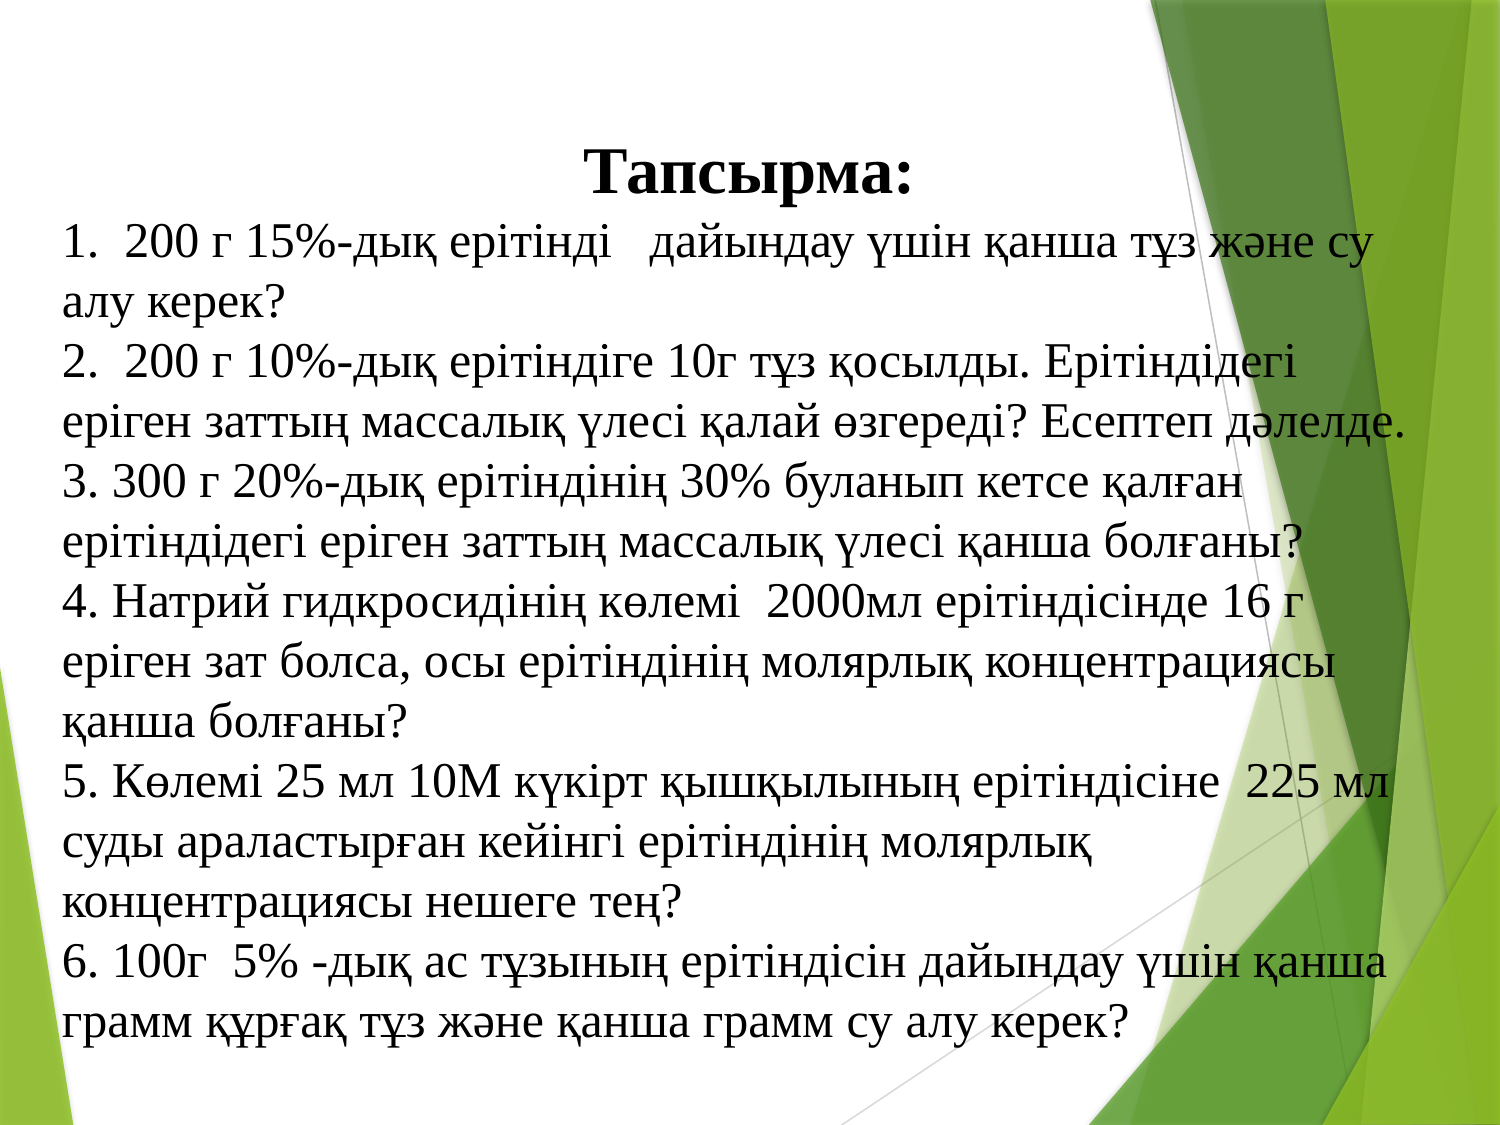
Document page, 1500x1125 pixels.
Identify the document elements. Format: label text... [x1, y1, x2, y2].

text_box Тапсырма: 1. 200 г 15%-дық ерітінді дайындау үшін қанша тұз және су алу керек? 2. 200 г 10%-дық ерітіндіге 10г тұз қосылды. Ерітіндідегі еріген заттың массалық үлесі қалай өзгереді? Есептеп дәлелде. 3. 300 г 20%-дық ерітіндінің 30% буланып кетсе қалған ерітіндідегі еріген заттың массалық үлесі қанша болғаны? 4. Натрий гидкросидінің көлемі 2000мл ерітіндісінде 16 г еріген зат болса, осы ерітіндінің молярлық концентрациясы қанша болғаны? 5. Көлемі 25 мл 10М күкірт қышқылының ерітіндісіне 225 мл суды араластырған кейінгі ерітіндінің молярлық концентрациясы нешеге тең? 6. 100г 5% -дық ас тұзының ерітіндісін дайындау үшін қанша грамм құрғақ тұз және қанша грамм су алу керек? [46, 119, 1454, 1055]
